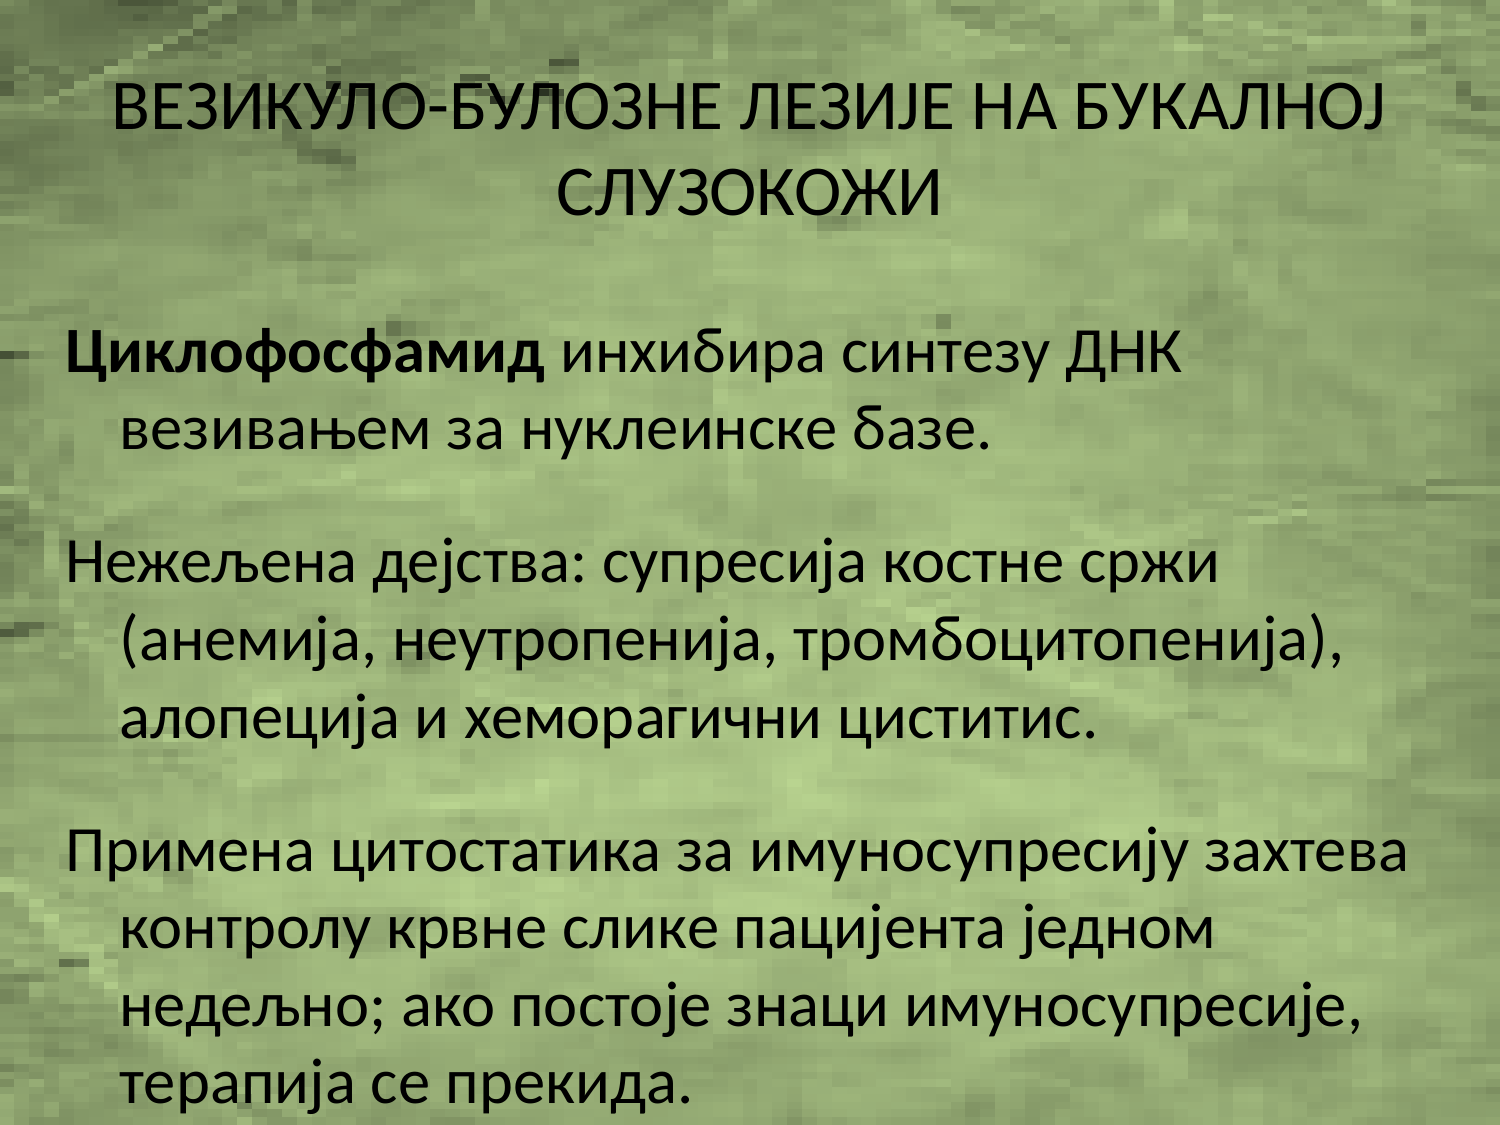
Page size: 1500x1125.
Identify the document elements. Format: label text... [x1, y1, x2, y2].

title ВЕЗИКУЛО-БУЛОЗНЕ ЛЕЗИЈЕ НА БУКАЛНОЈ СЛУЗОКОЖИ [75, 50, 1425, 238]
list Циклофосфамид инхибира синтезу ДНК везивањем за нуклеинске базе. Нежељена дејства: супресија костне сржи (анемија, неутропенија, тромбоцитопенија), алопеција и хеморагични циститис. Примена цитостатика за имуносупресију захтева контролу крвне слике пацијента једном недељно; ако постоје знаци имуносупресије, терапија се прекида. [50, 299, 1500, 1125]
